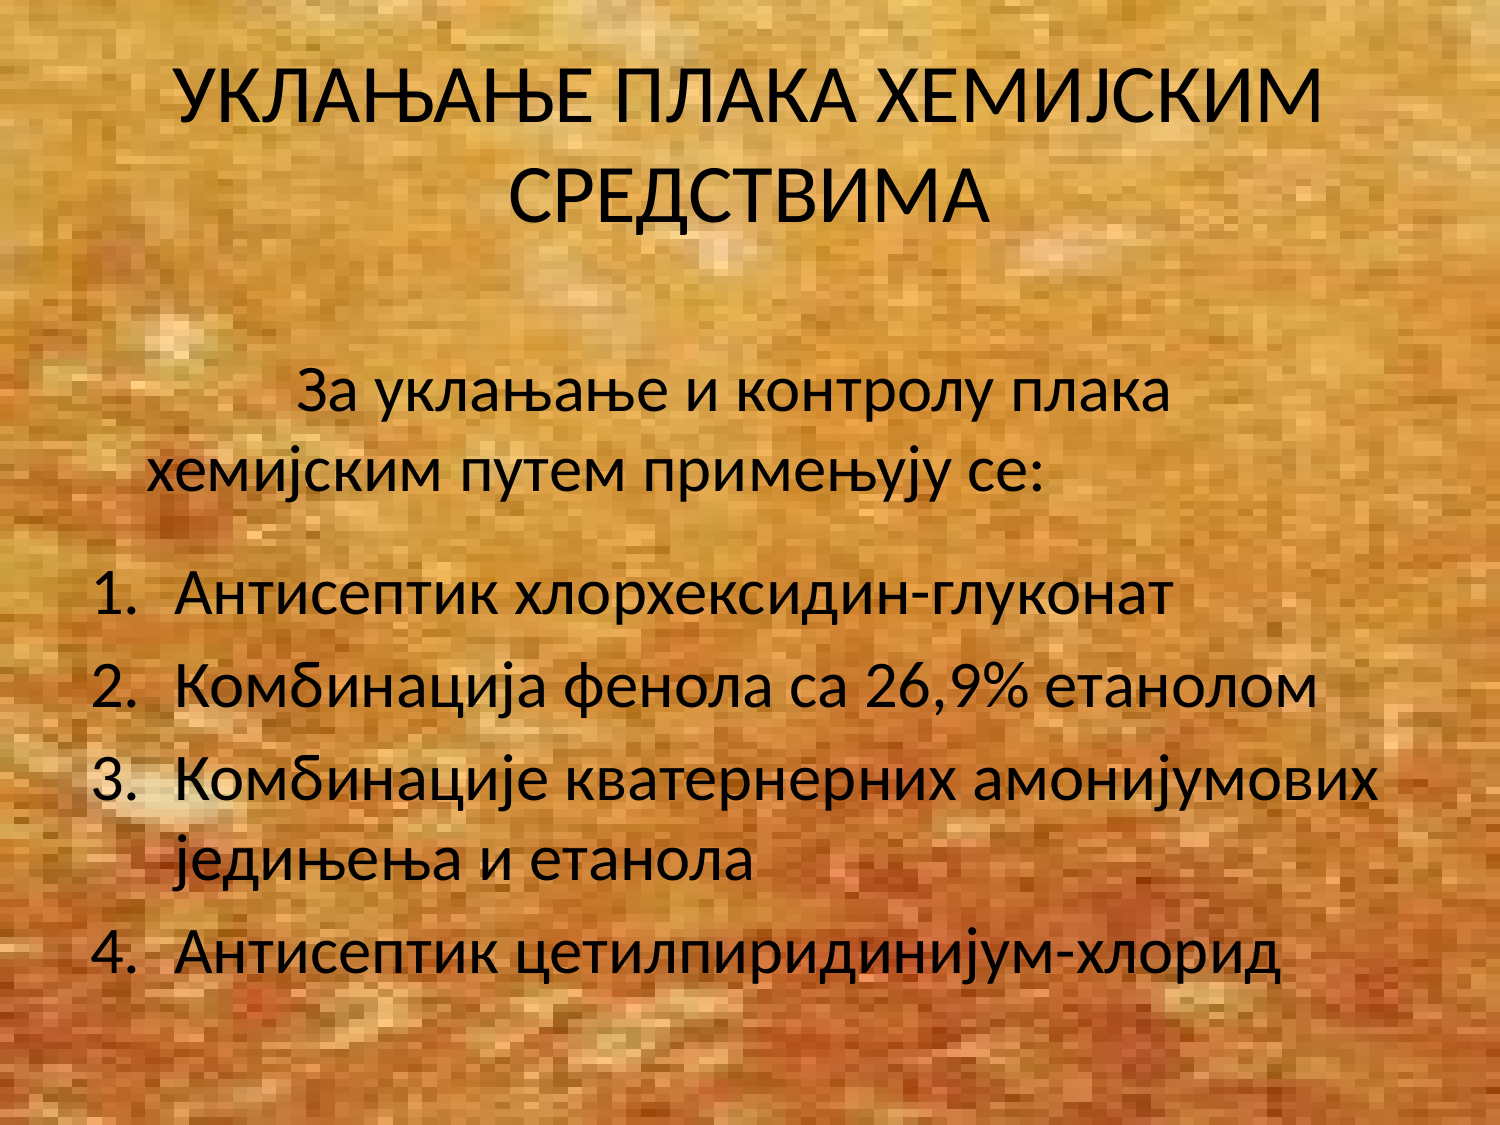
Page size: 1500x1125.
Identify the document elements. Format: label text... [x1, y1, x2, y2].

list За уклањање и контролу плака хемијским путем примењују се: Антисептик хлорхексидин-глуконат Комбинација фенола са 26,9% етанолом Комбинације кватернерних амонијумових једињења и етанола Антисептик цетилпиридинијум-хлорид [75, 337, 1500, 1080]
picture [0, 0, 1500, 1125]
title УКЛАЊАЊЕ ПЛАКА ХЕМИЈСКИМ СРЕДСТВИМА [75, 45, 1425, 233]
